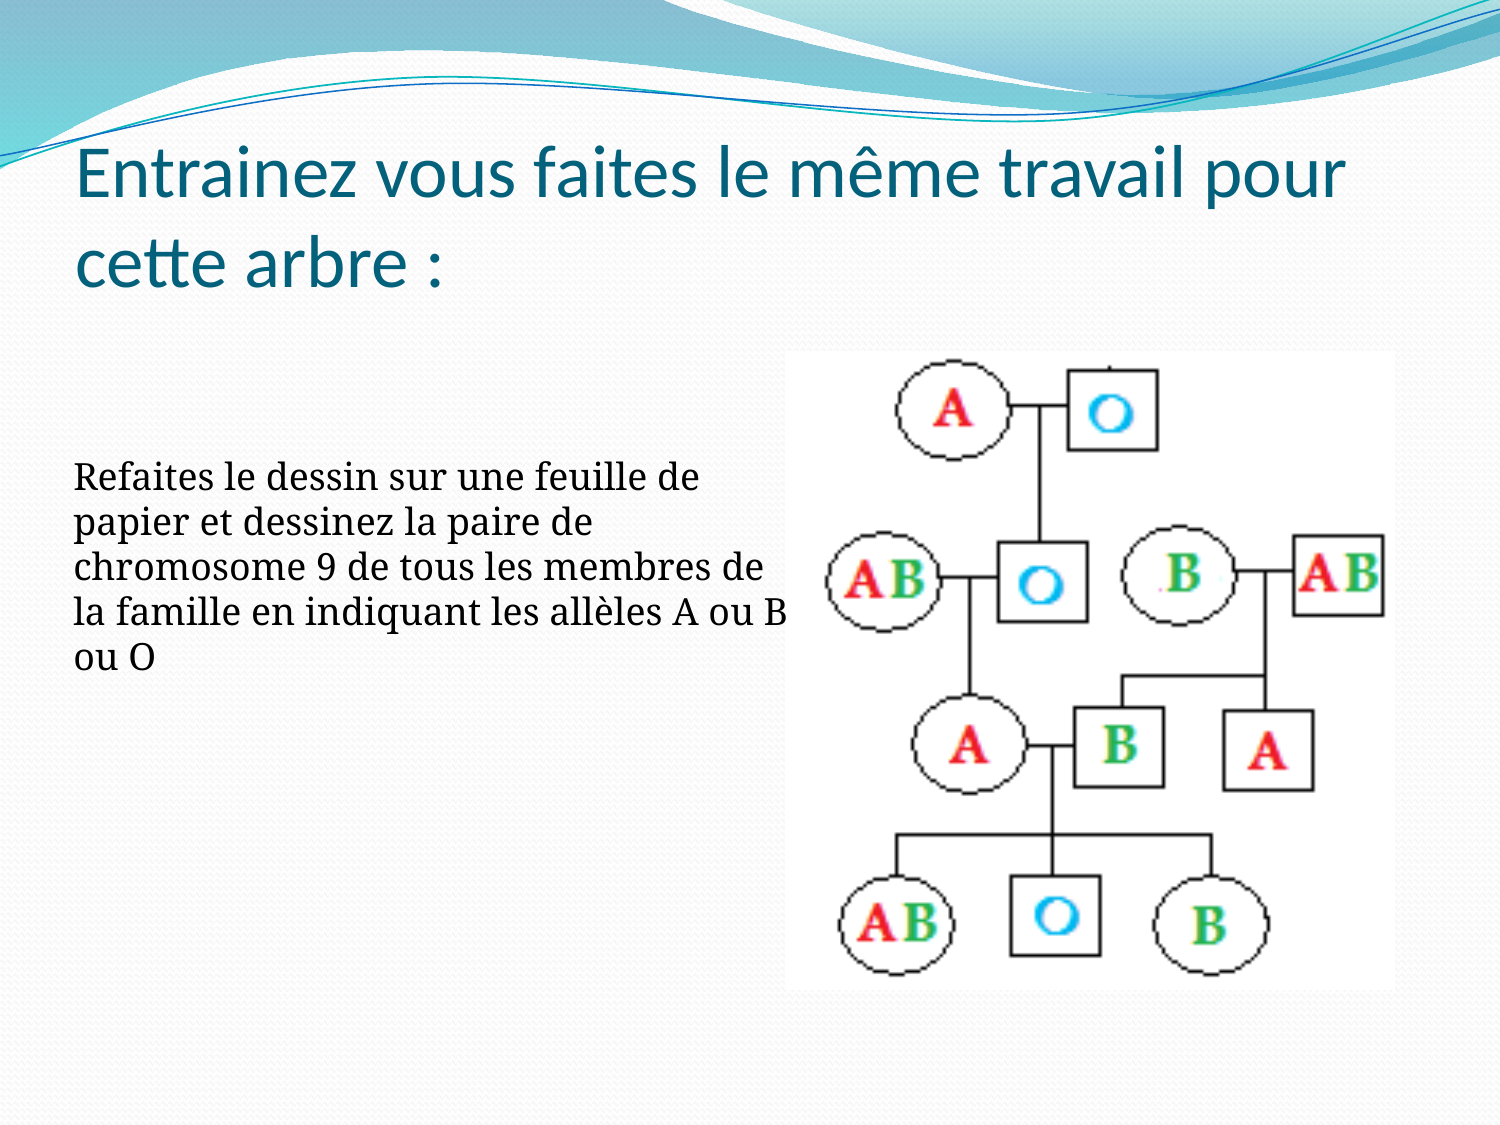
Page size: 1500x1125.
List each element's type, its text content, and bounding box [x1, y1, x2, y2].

text_box Refaites le dessin sur une feuille de papier et dessinez la paire de chromosome 9 de tous les membres de la famille en indiquant les allèles A ou B ou O [58, 445, 777, 685]
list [784, 351, 1395, 990]
title Entrainez vous faites le même travail pour cette arbre : [75, 115, 1425, 303]
